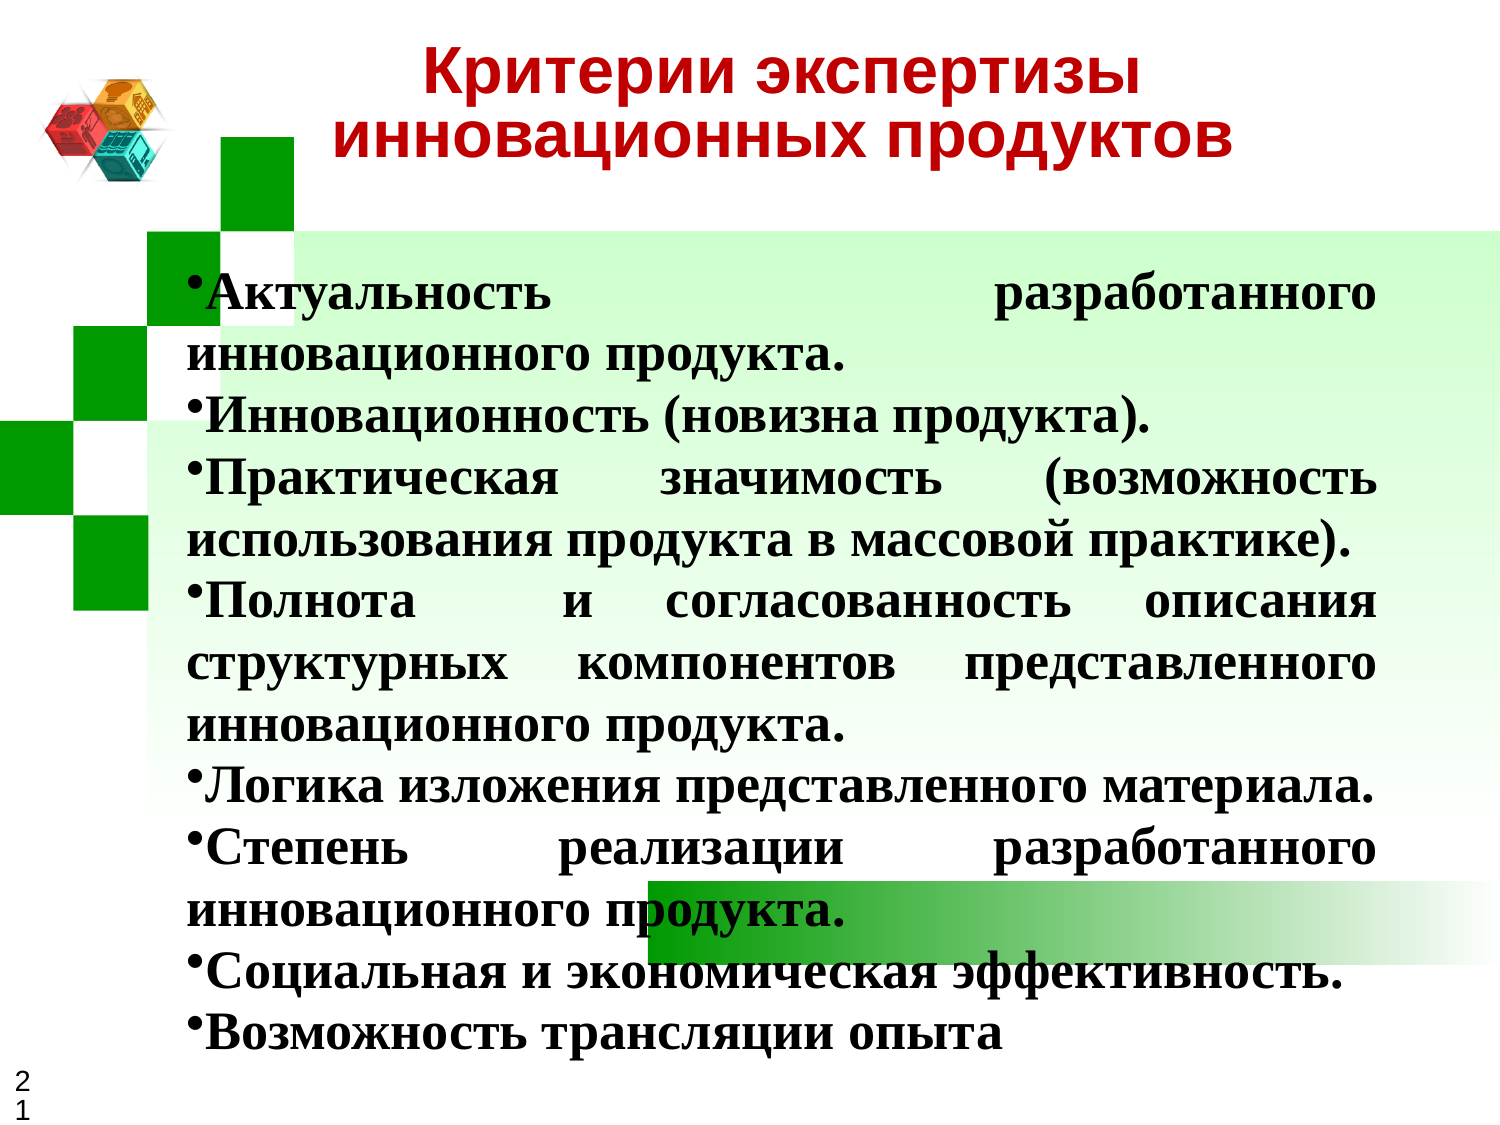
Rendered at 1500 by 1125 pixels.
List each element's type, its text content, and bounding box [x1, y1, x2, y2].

list Критерии экспертизы инновационных продуктов Актуальность разработанного инновационного продукта. Инновационность (новизна продукта). Практическая значимость (возможность использования продукта в массовой практике). Полнота и согласованность описания структурных компонентов представленного инновационного продукта. Логика изложения представленного материала. Степень реализации разработанного инновационного продукта. Социальная и экономическая эффективность. Возможность трансляции опыта [170, 34, 1395, 135]
picture [34, 70, 176, 188]
text_box 21 [0, 1054, 59, 1125]
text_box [0, 136, 1500, 965]
